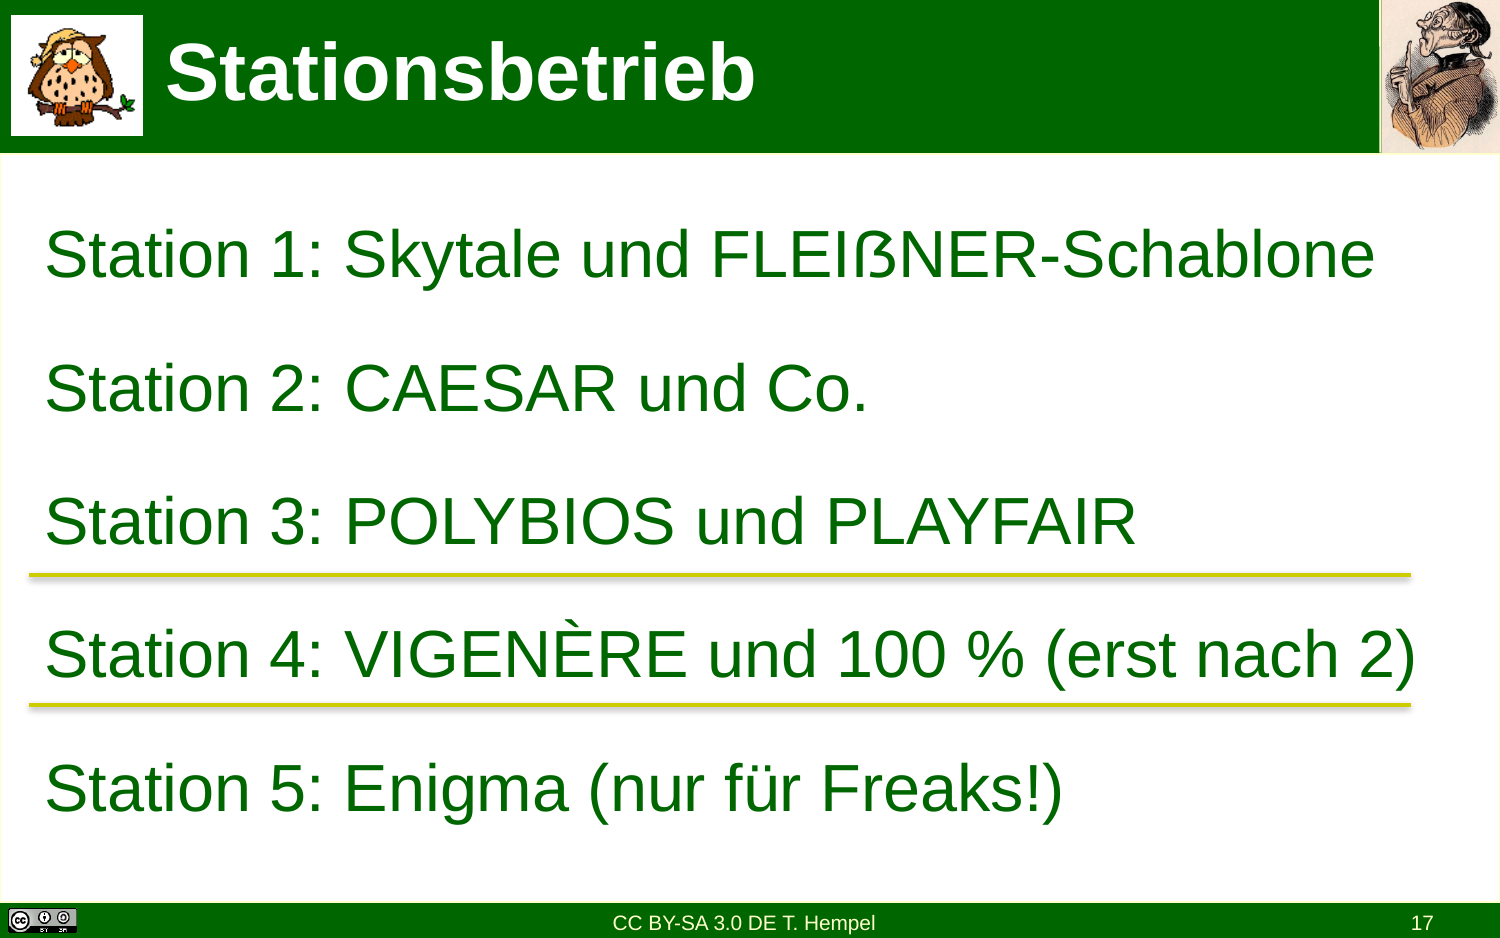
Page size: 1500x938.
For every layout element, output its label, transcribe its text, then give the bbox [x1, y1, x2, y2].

picture [1381, 0, 1500, 153]
picture [11, 15, 143, 136]
slide_number 17 [1104, 901, 1455, 927]
footer CC BY-SA 3.0 DE T. Hempel [419, 901, 1069, 927]
title Stationsbetrieb [150, 17, 1365, 125]
picture [8, 908, 77, 933]
list Station 1: Skytale und Fleißner-Schablone Station 2: Caesar und Co. Station 3: Polybios und Playfair Station 4: Vigenère und 100 % (erst nach 2) Station 5: Enigma (nur für Freaks!) [29, 163, 1483, 892]
